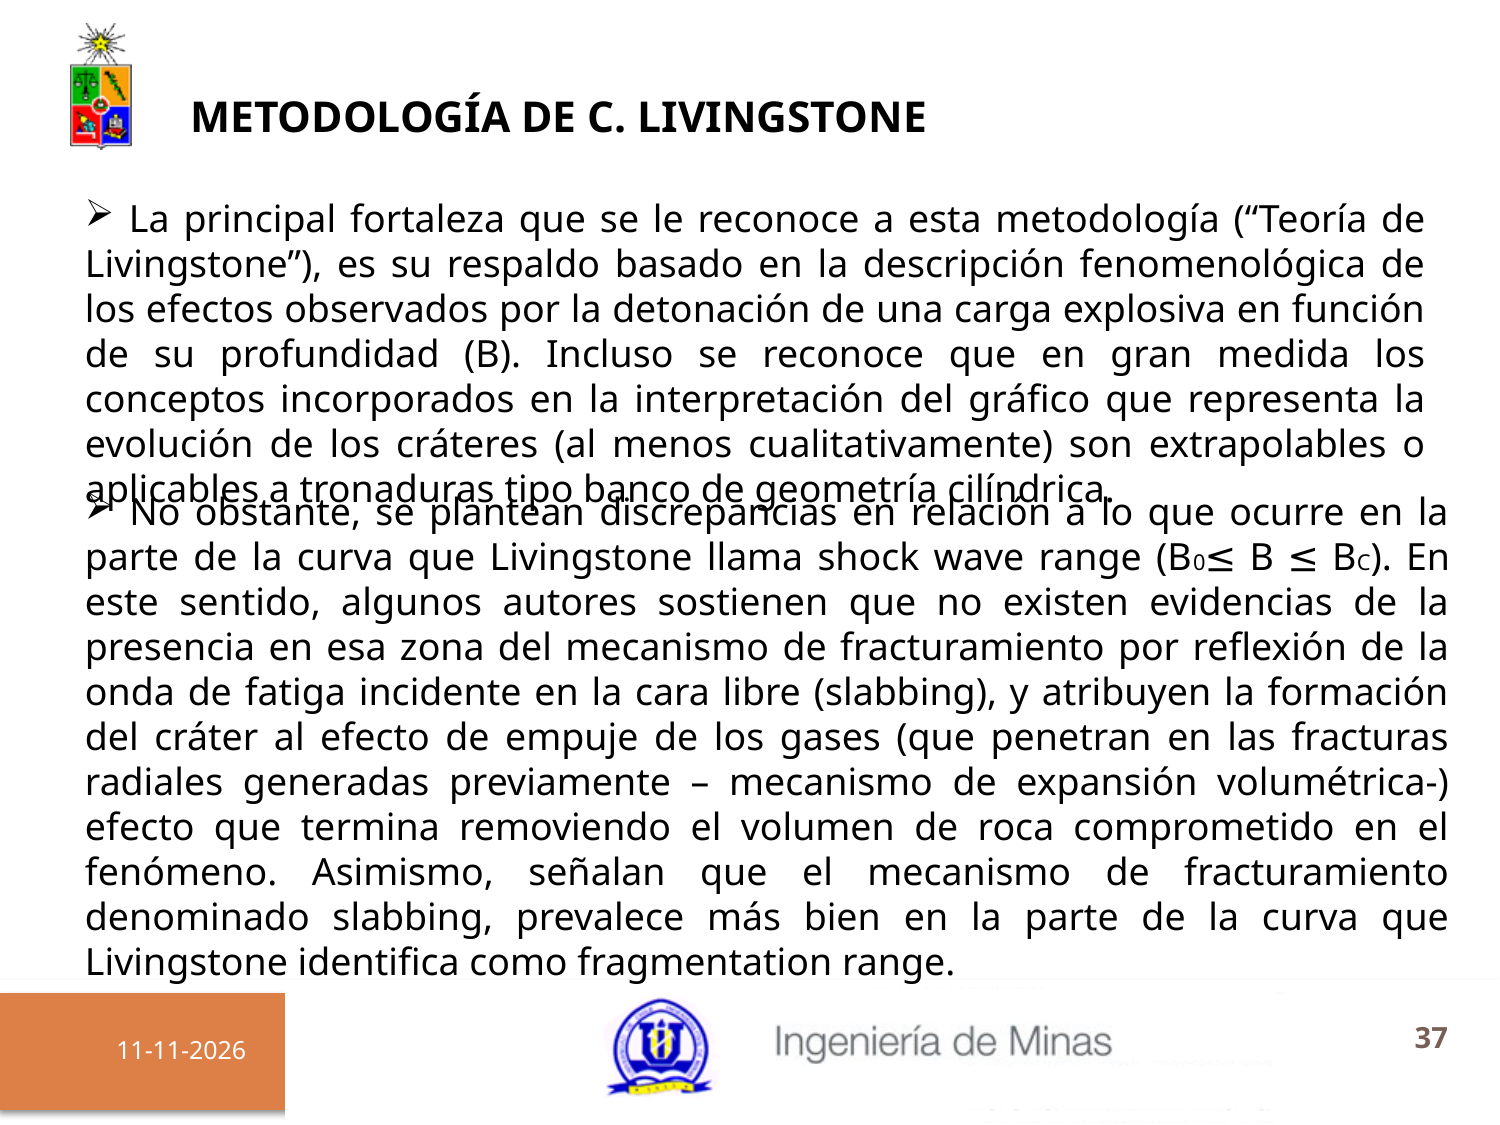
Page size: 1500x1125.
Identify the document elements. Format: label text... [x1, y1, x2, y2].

picture [69, 23, 132, 151]
text_box Metodología de c. livingstone [175, 81, 1266, 148]
text_box La principal fortaleza que se le reconoce a esta metodología (“Teoría de Livingstone”), es su respaldo basado en la descripción fenomenológica de los efectos observados por la detonación de una carga explosiva en función de su profundidad (B). Incluso se reconoce que en gran medida los conceptos incorporados en la interpretación del gráfico que representa la evolución de los cráteres (al menos cualitativamente) son extrapolables o aplicables a tronaduras tipo banco de geometría cilíndrica. [70, 187, 1442, 480]
text_box No obstante, se plantean discrepancias en relación a lo que ocurre en la parte de la curva que Livingstone llama shock wave range (B0≤ B ≤ BC). En este sentido, algunos autores sostienen que no existen evidencias de la presencia en esa zona del mecanismo de fracturamiento por reflexión de la onda de fatiga incidente en la cara libre (slabbing), y atribuyen la formación del cráter al efecto de empuje de los gases (que penetran en las fracturas radiales generadas previamente – mecanismo de expansión volumétrica-) efecto que termina removiendo el volumen de roca comprometido en el fenómeno. Asimismo, señalan que el mecanismo de fracturamiento denominado slabbing, prevalece más bien en la parte de la curva que Livingstone identifica como fragmentation range. [70, 480, 1465, 991]
picture [285, 980, 1500, 1125]
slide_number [12, 995, 279, 1108]
